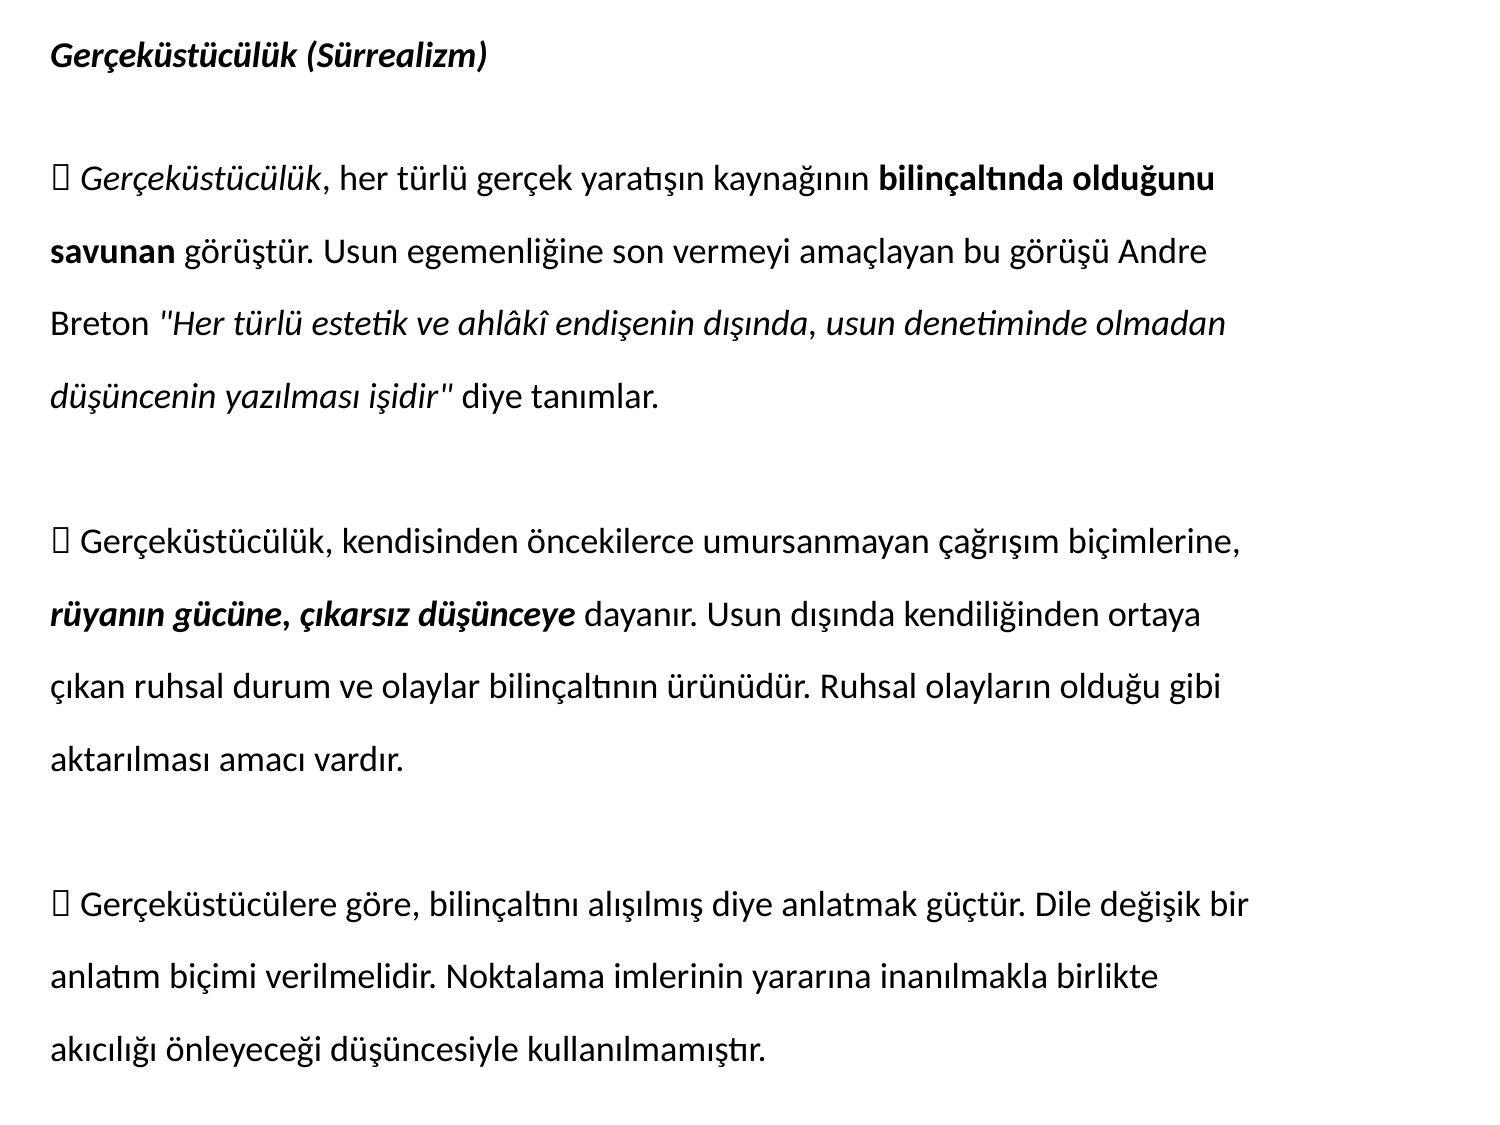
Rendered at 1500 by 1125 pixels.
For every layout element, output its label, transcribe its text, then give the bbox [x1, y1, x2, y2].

list Gerçeküstücülük (Sürrealizm)  Gerçeküstücülük, her türlü gerçek yaratışın kaynağının bilinçaltında olduğunu savunan görüştür. Usun egemenliğine son vermeyi amaçlayan bu görüşü Andre Breton "Her türlü estetik ve ahlâkî endişenin dışında, usun denetiminde olmadan düşüncenin yazılması işidir" diye tanımlar.  Gerçeküstücülük, kendisinden öncekilerce umursanmayan çağrışım biçimlerine, rüyanın gücüne, çıkarsız düşünceye dayanır. Usun dışında kendiliğinden ortaya çıkan ruhsal durum ve olaylar bilinçaltının ürünüdür. Ruhsal olayların olduğu gibi aktarılması amacı vardır.  Gerçeküstücülere göre, bilinçaltını alışılmış diye anlatmak güçtür. Dile değişik bir anlatım biçimi verilmelidir. Noktalama imlerinin yararına inanılmakla birlikte akıcılığı önleyeceği düşüncesiyle kullanılmamıştır. [35, 23, 1477, 1079]
